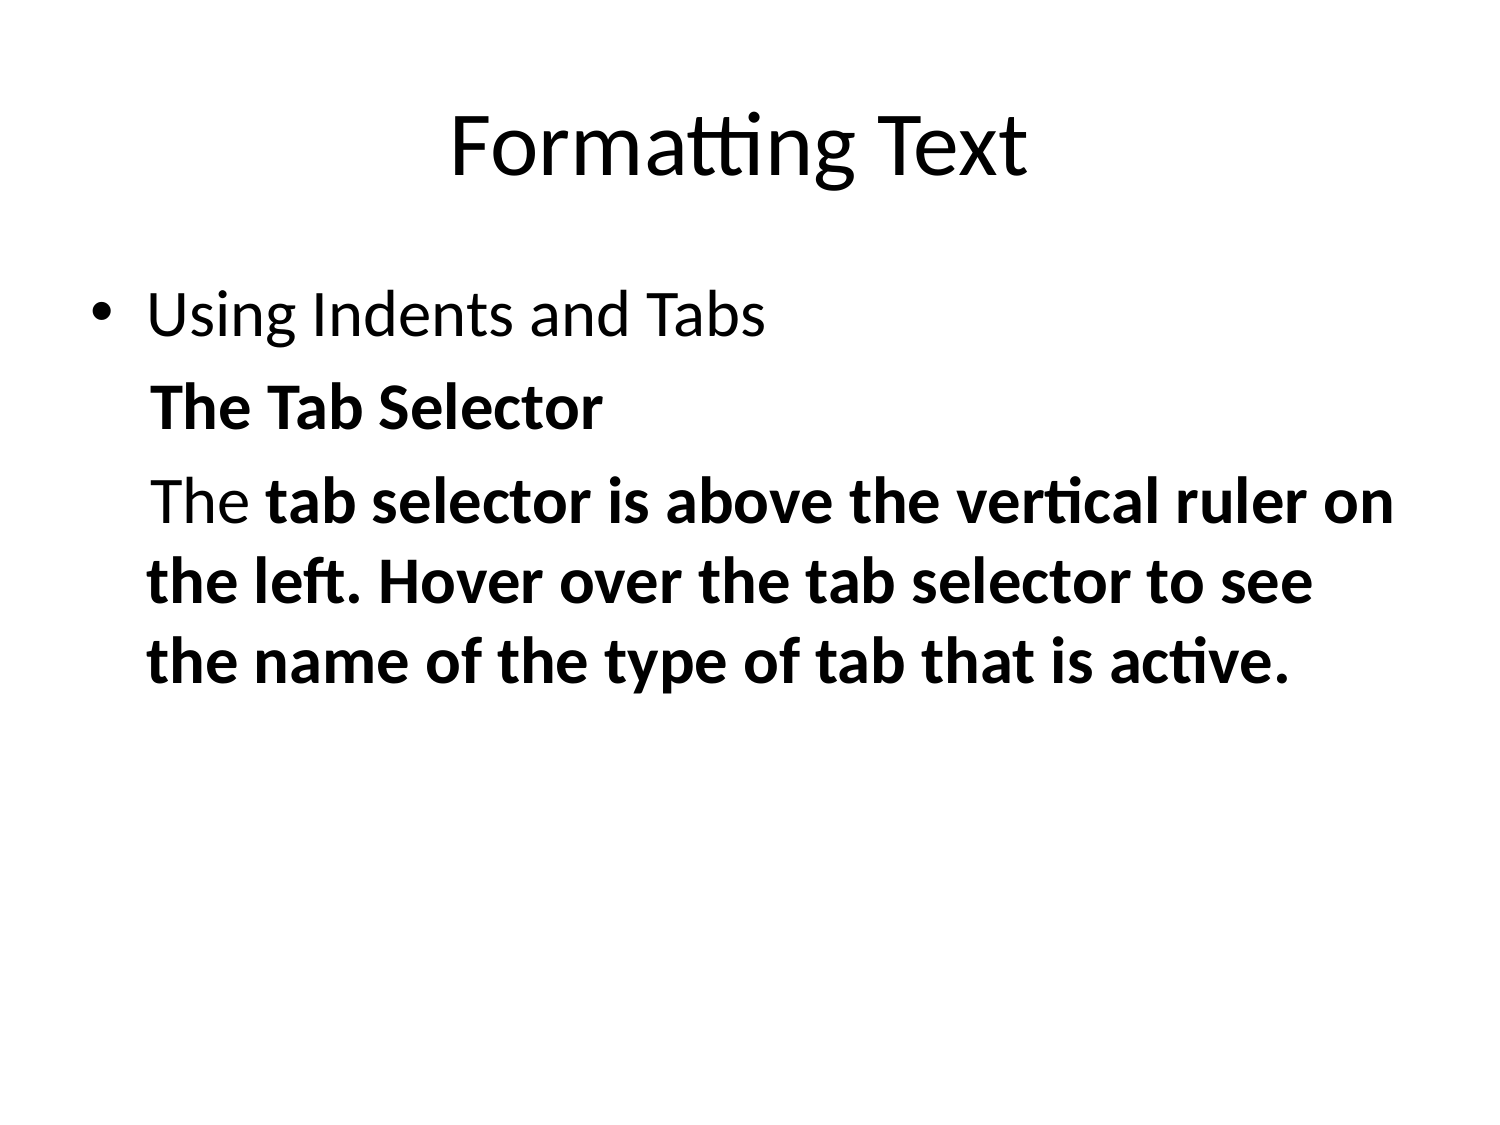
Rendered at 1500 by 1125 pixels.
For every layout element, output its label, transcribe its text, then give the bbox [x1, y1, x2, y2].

list Using Indents and Tabs The Tab Selector The tab selector is above the vertical ruler on the left. Hover over the tab selector to see the name of the type of tab that is active. [75, 262, 1425, 1005]
title Formatting Text [75, 45, 1425, 233]
